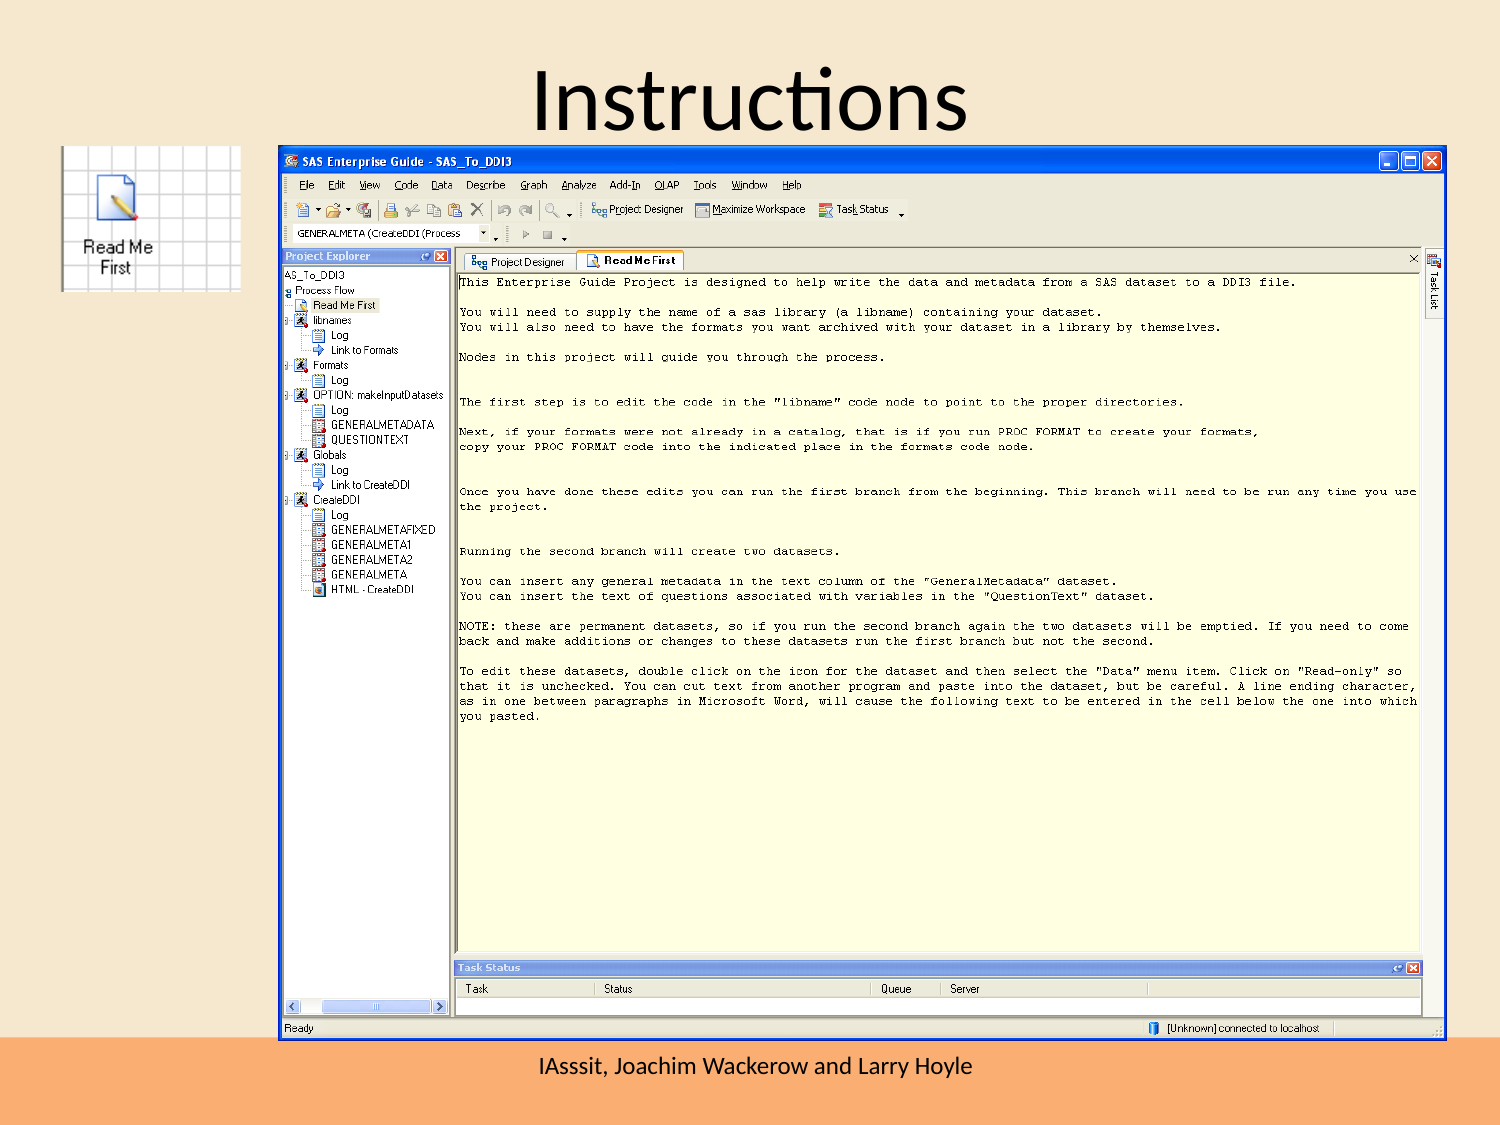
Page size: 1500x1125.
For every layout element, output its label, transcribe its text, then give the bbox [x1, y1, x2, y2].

title Instructions [75, 0, 1425, 188]
picture [60, 146, 241, 292]
footer IAsssit, Joachim Wackerow and Larry Hoyle [399, 1049, 1113, 1103]
picture [277, 144, 1447, 1041]
